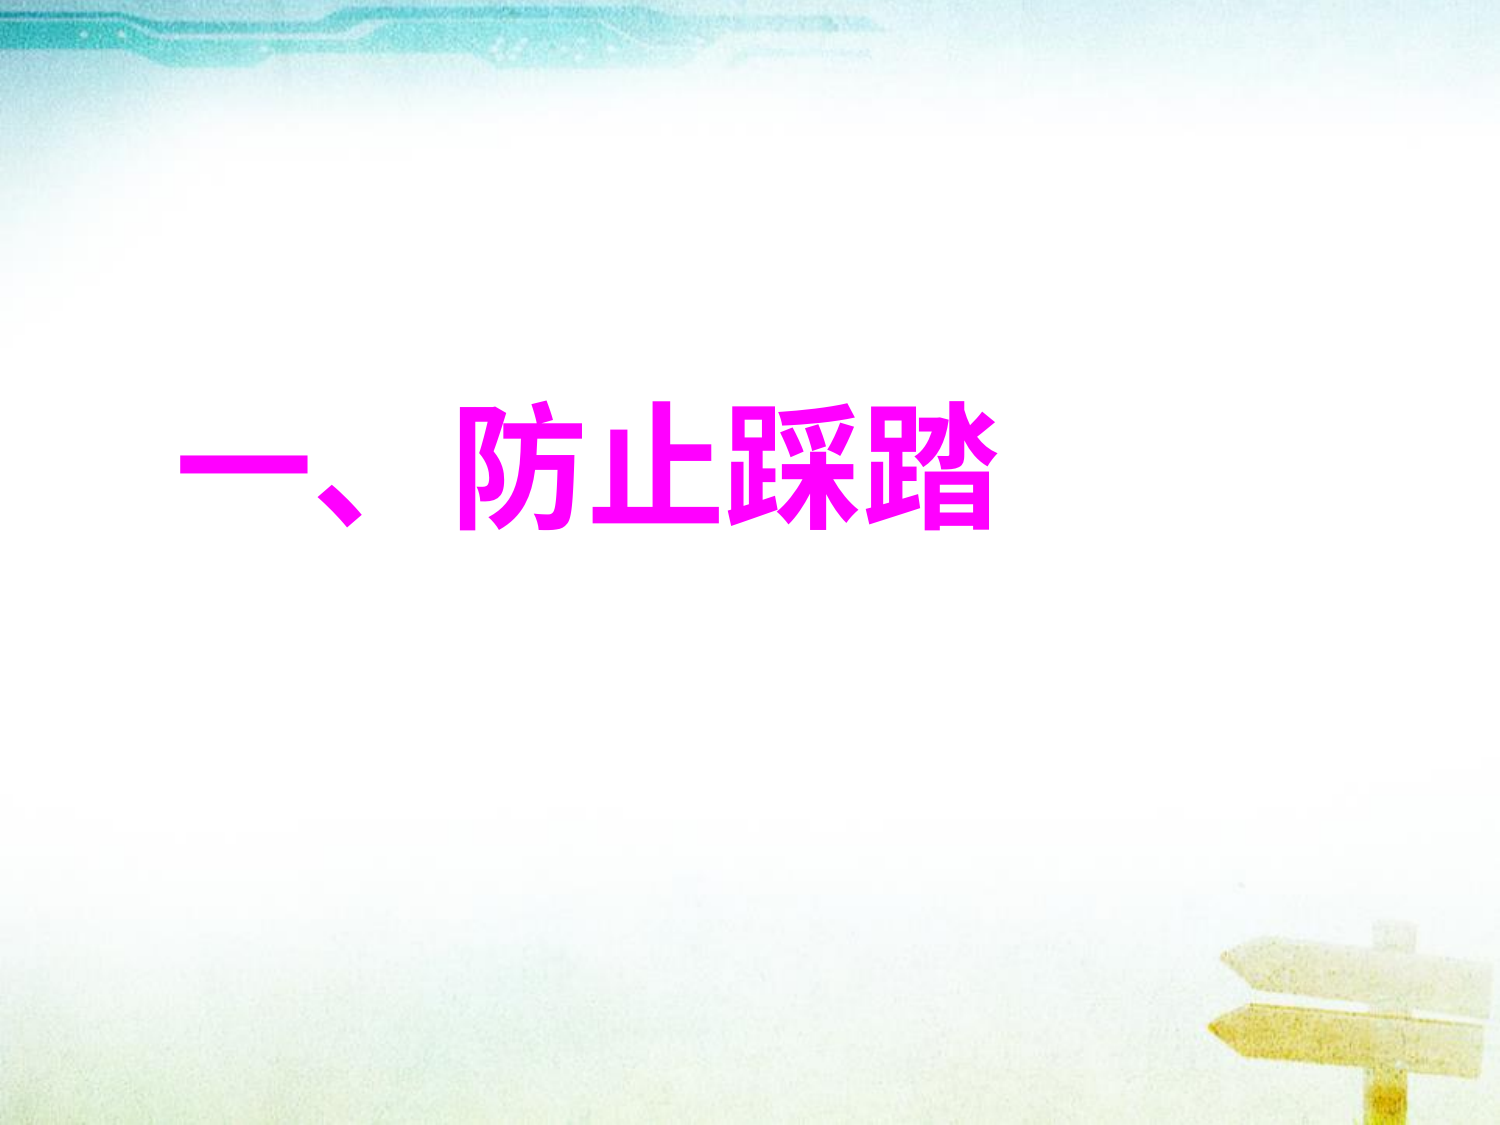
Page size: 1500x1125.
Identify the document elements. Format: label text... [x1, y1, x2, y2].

title 一、防止踩踏 [76, 350, 1427, 578]
picture [0, 0, 1500, 1125]
